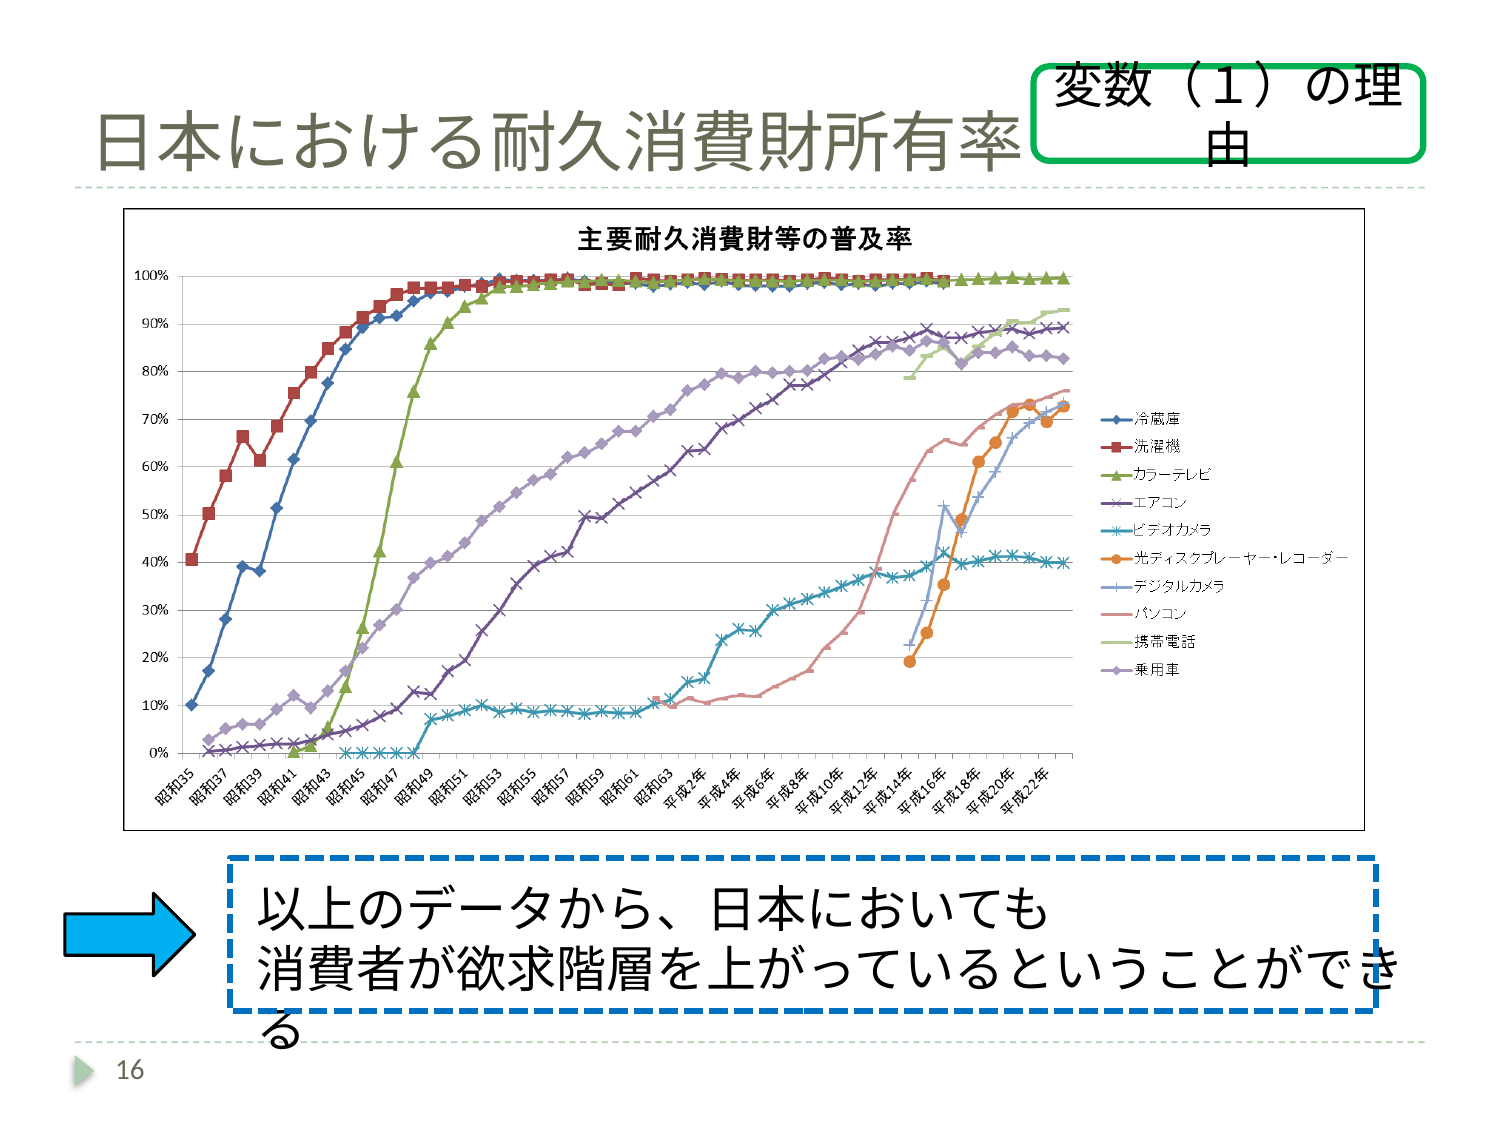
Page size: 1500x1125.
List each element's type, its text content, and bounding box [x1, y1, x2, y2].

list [123, 207, 1365, 831]
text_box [229, 857, 1459, 1012]
slide_number 16 [100, 1042, 426, 1103]
title 日本における耐久消費財所有率 [75, 24, 1425, 188]
text_box [63, 891, 196, 978]
text_box 変数（１）の理由 [1031, 64, 1425, 163]
